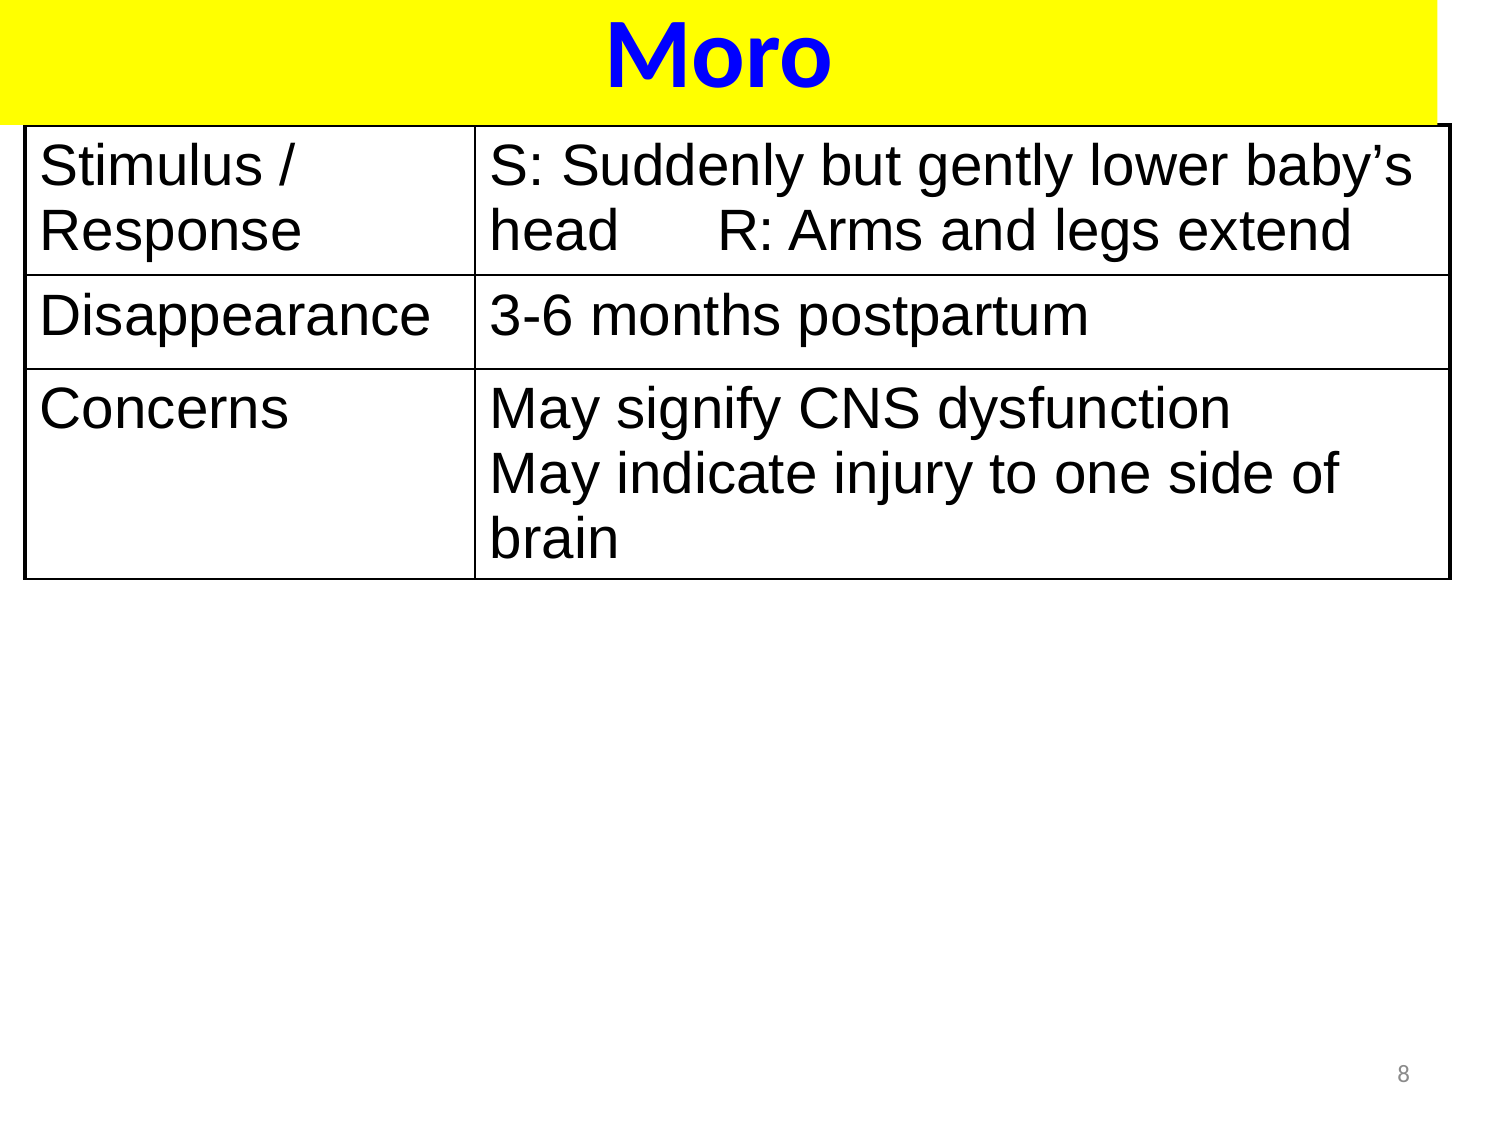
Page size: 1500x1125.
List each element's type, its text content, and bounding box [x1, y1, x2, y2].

table_cell Concerns [27, 370, 474, 578]
table_header S: Suddenly but gently lower baby’s head R: Arms and legs extend [476, 127, 1448, 274]
slide_number 8 [1074, 1042, 1425, 1103]
table_cell 3-6 months postpartum [476, 276, 1448, 368]
table_cell Disappearance [27, 276, 474, 368]
table_header Stimulus / Response [27, 127, 474, 274]
title Moro [0, 0, 1438, 125]
table_cell May signify CNS dysfunction May indicate injury to one side of brain [476, 370, 1448, 578]
